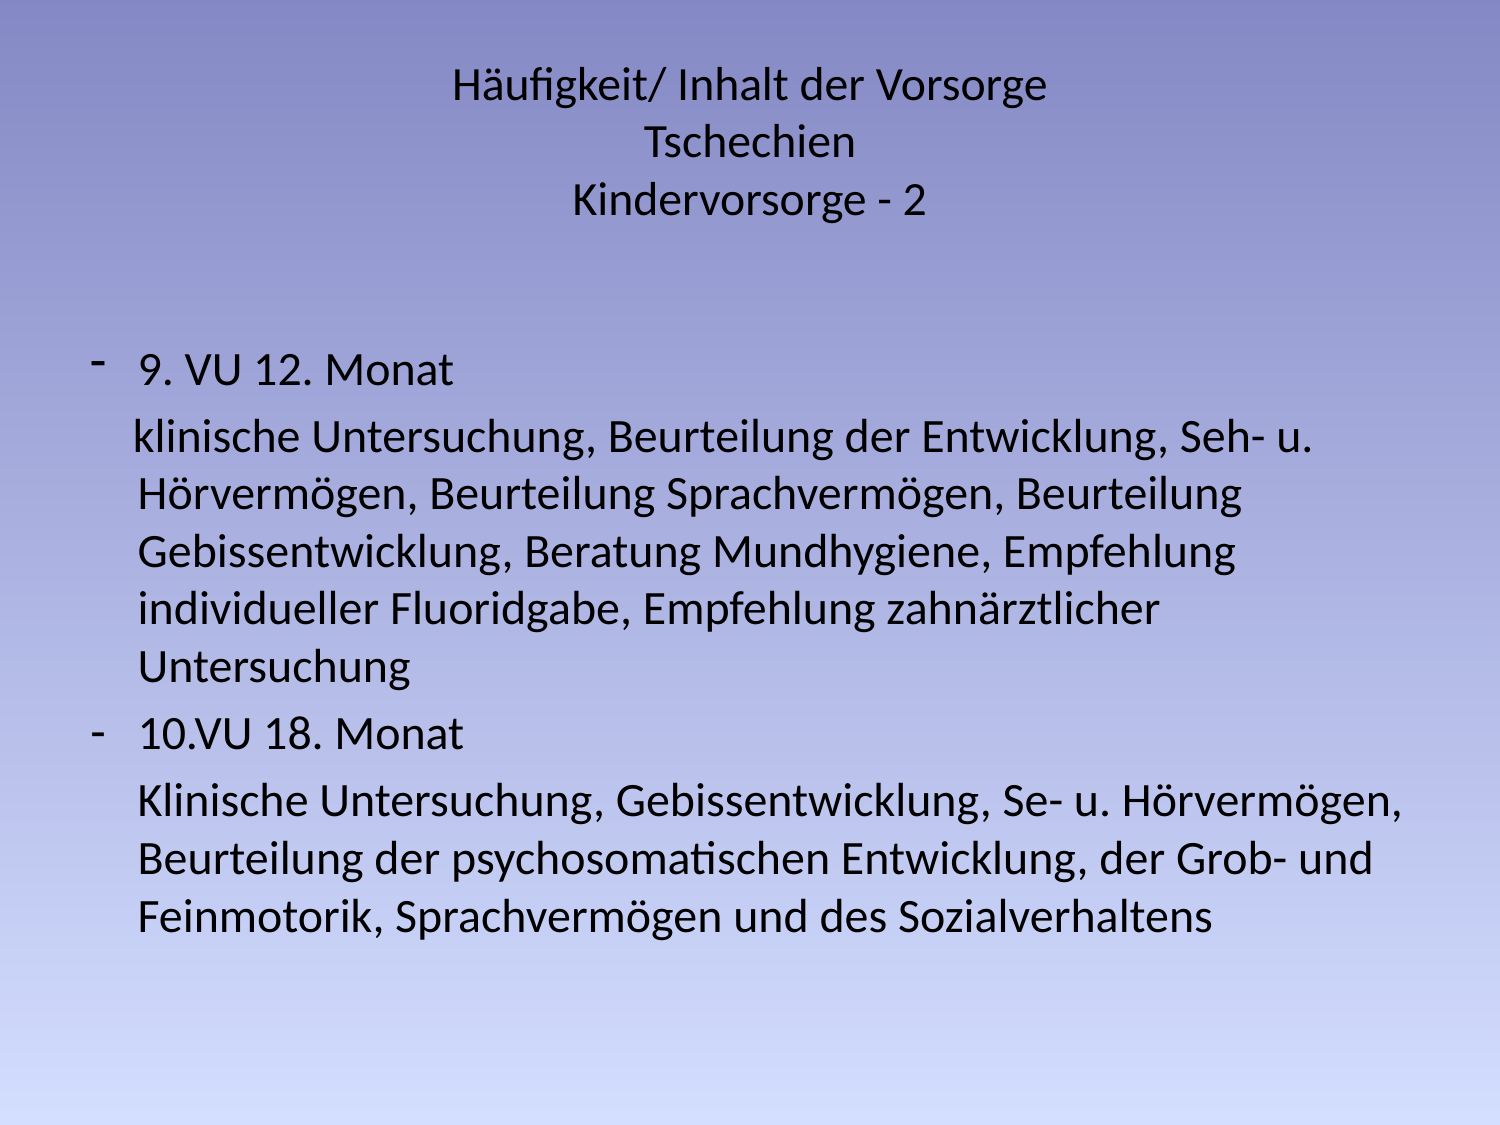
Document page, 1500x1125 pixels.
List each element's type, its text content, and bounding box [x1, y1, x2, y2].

title Häufigkeit/ Inhalt der Vorsorge Tschechien Kindervorsorge - 2 [75, 45, 1425, 233]
list 9. VU 12. Monat klinische Untersuchung, Beurteilung der Entwicklung, Seh- u. Hörvermögen, Beurteilung Sprachvermögen, Beurteilung Gebissentwicklung, Beratung Mundhygiene, Empfehlung individueller Fluoridgabe, Empfehlung zahnärztlicher Untersuchung 10.VU 18. Monat Klinische Untersuchung, Gebissentwicklung, Se- u. Hörvermögen, Beurteilung der psychosomatischen Entwicklung, der Grob- und Feinmotorik, Sprachvermögen und des Sozialverhaltens [75, 262, 1425, 1005]
